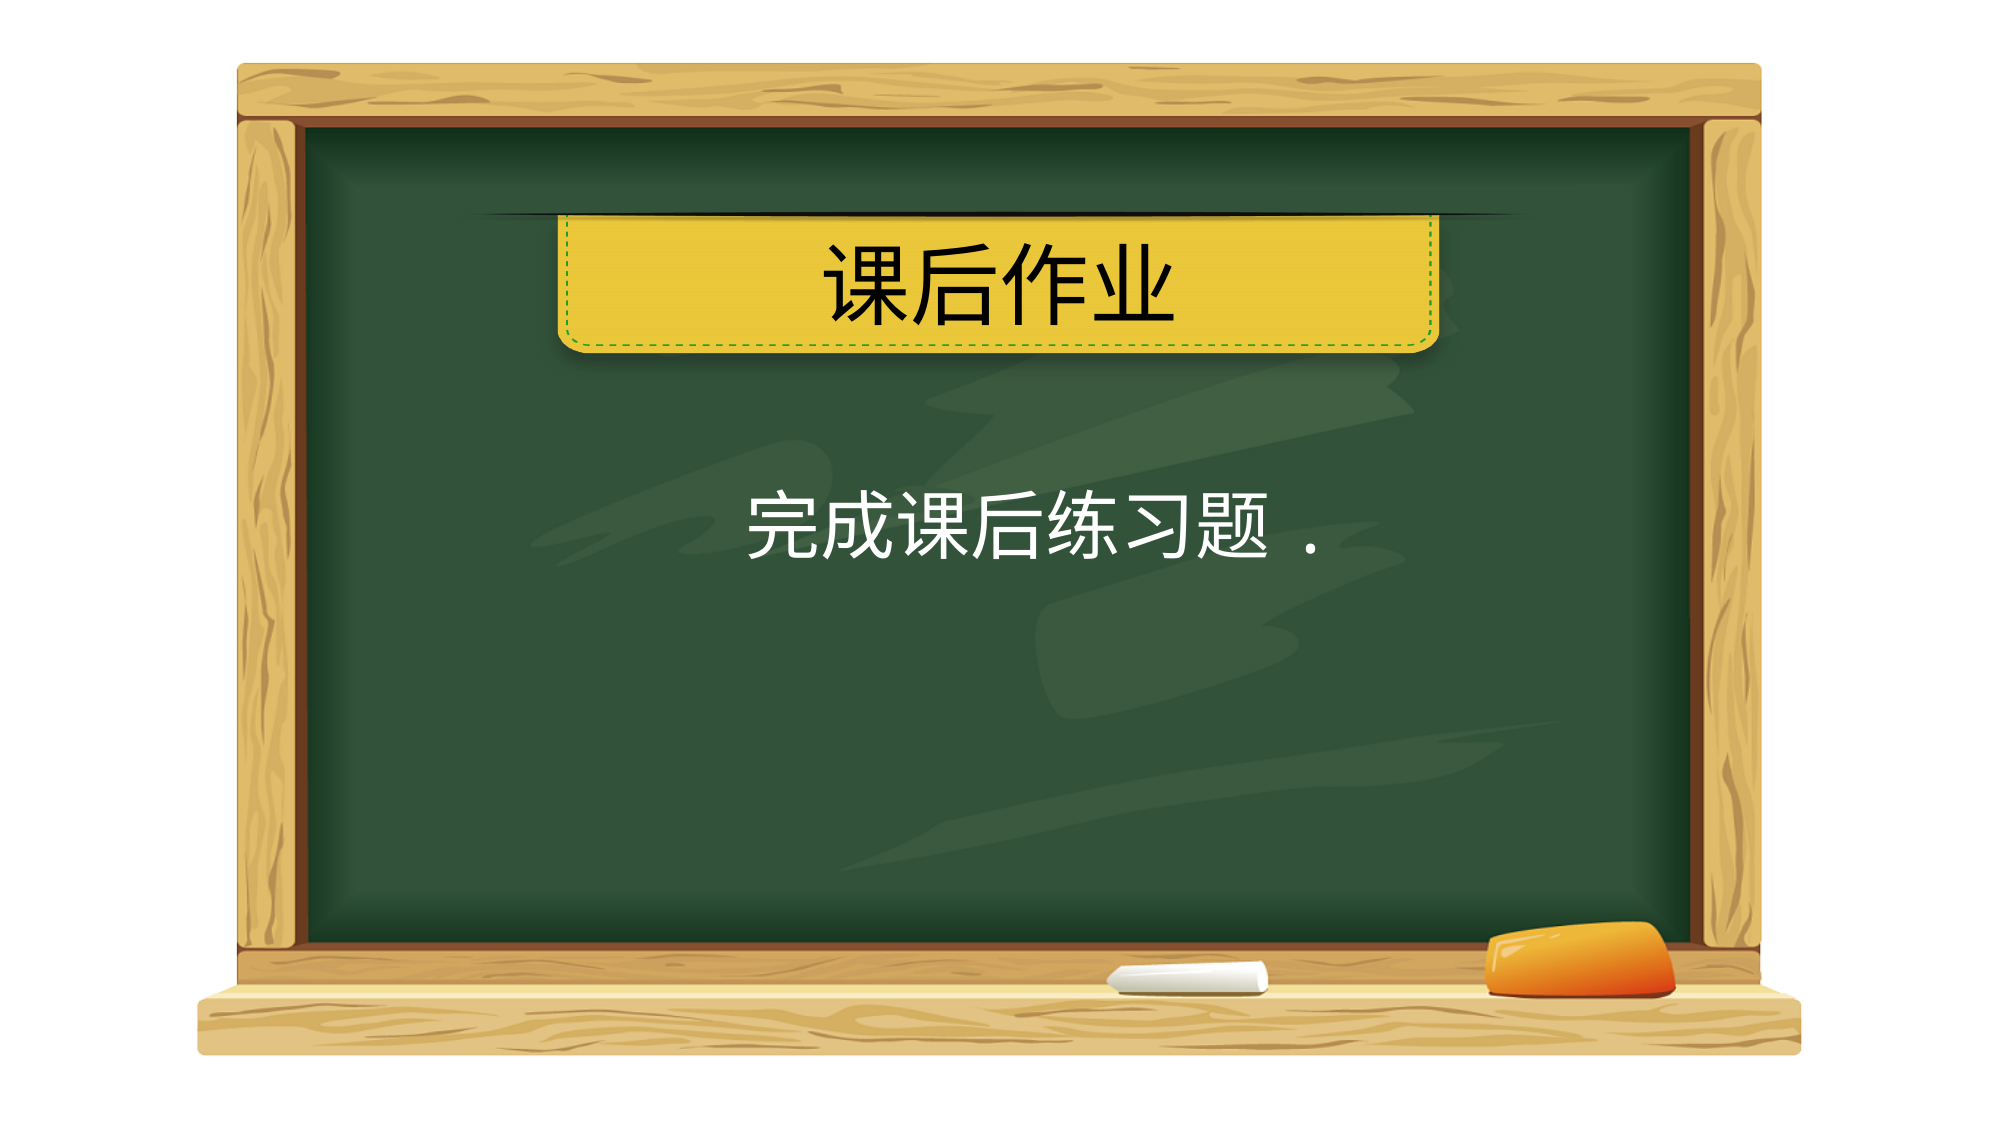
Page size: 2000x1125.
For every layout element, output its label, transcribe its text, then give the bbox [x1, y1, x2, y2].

text_box 完成课后练习题. [384, 423, 1694, 579]
picture [123, 53, 1876, 1082]
